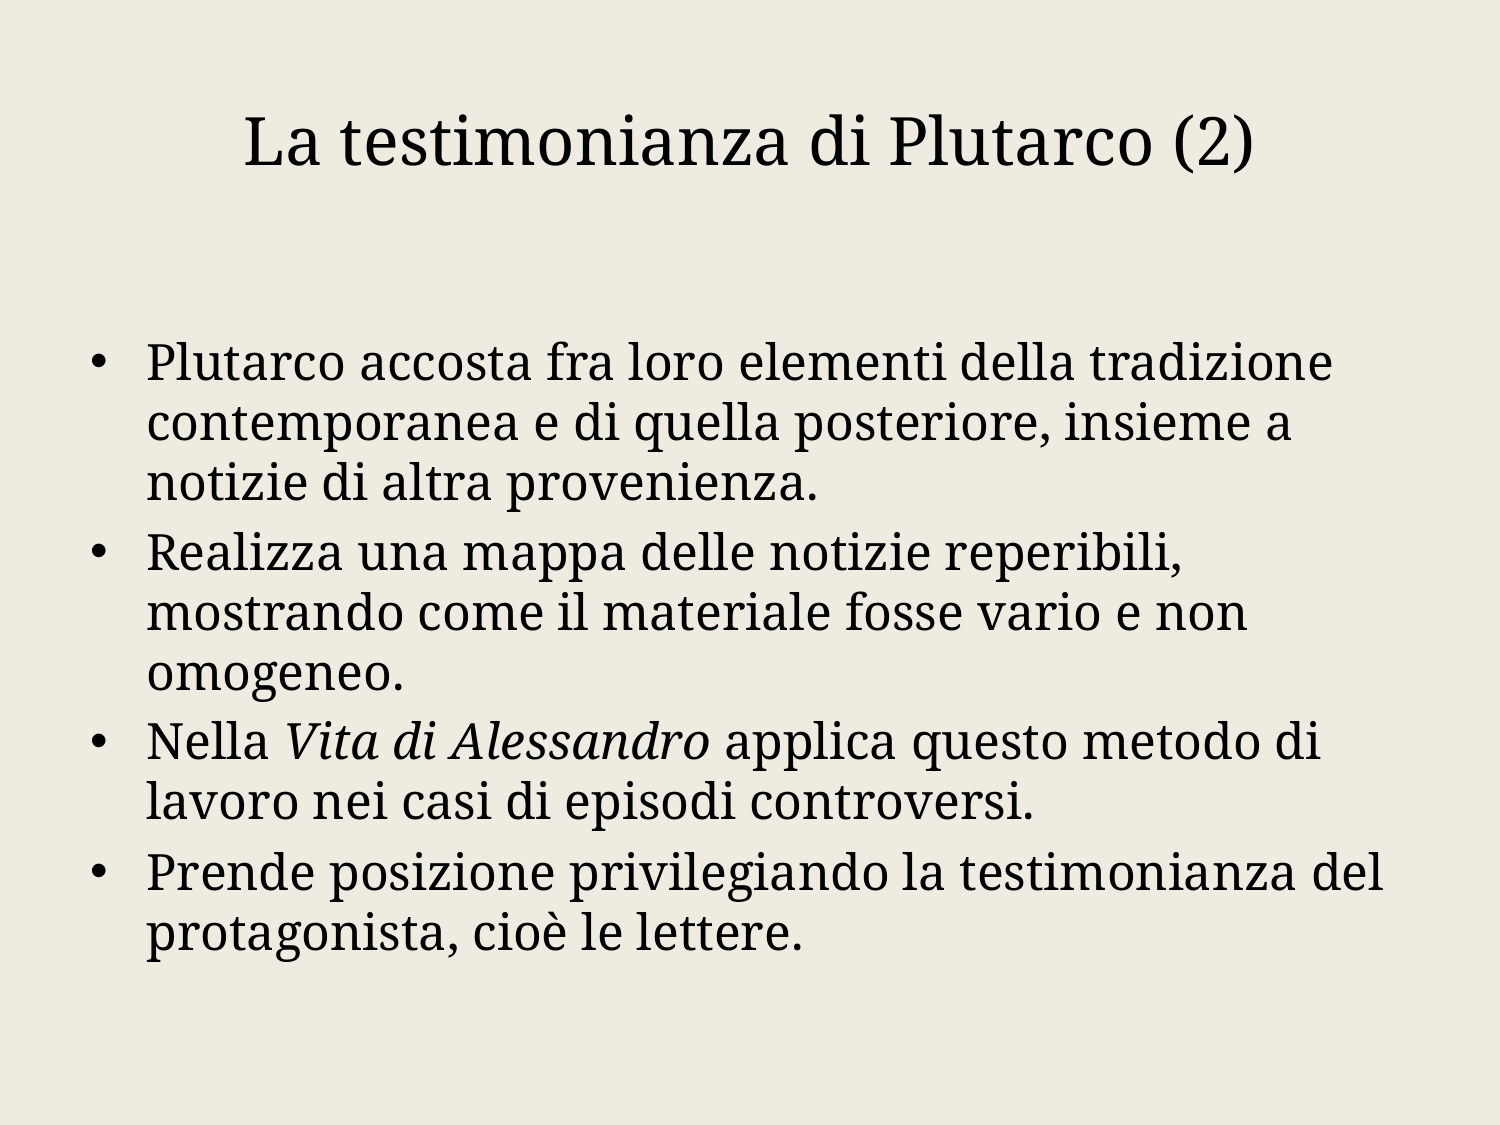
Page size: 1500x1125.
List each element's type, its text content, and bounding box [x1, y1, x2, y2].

list Plutarco accosta fra loro elementi della tradizione contemporanea e di quella posteriore, insieme a notizie di altra provenienza. Realizza una mappa delle notizie reperibili, mostrando come il materiale fosse vario e non omogeneo. Nella Vita di Alessandro applica questo metodo di lavoro nei casi di episodi controversi. Prende posizione privilegiando la testimonianza del protagonista, cioè le lettere. [75, 262, 1425, 1005]
title La testimonianza di Plutarco (2) [75, 45, 1425, 233]
